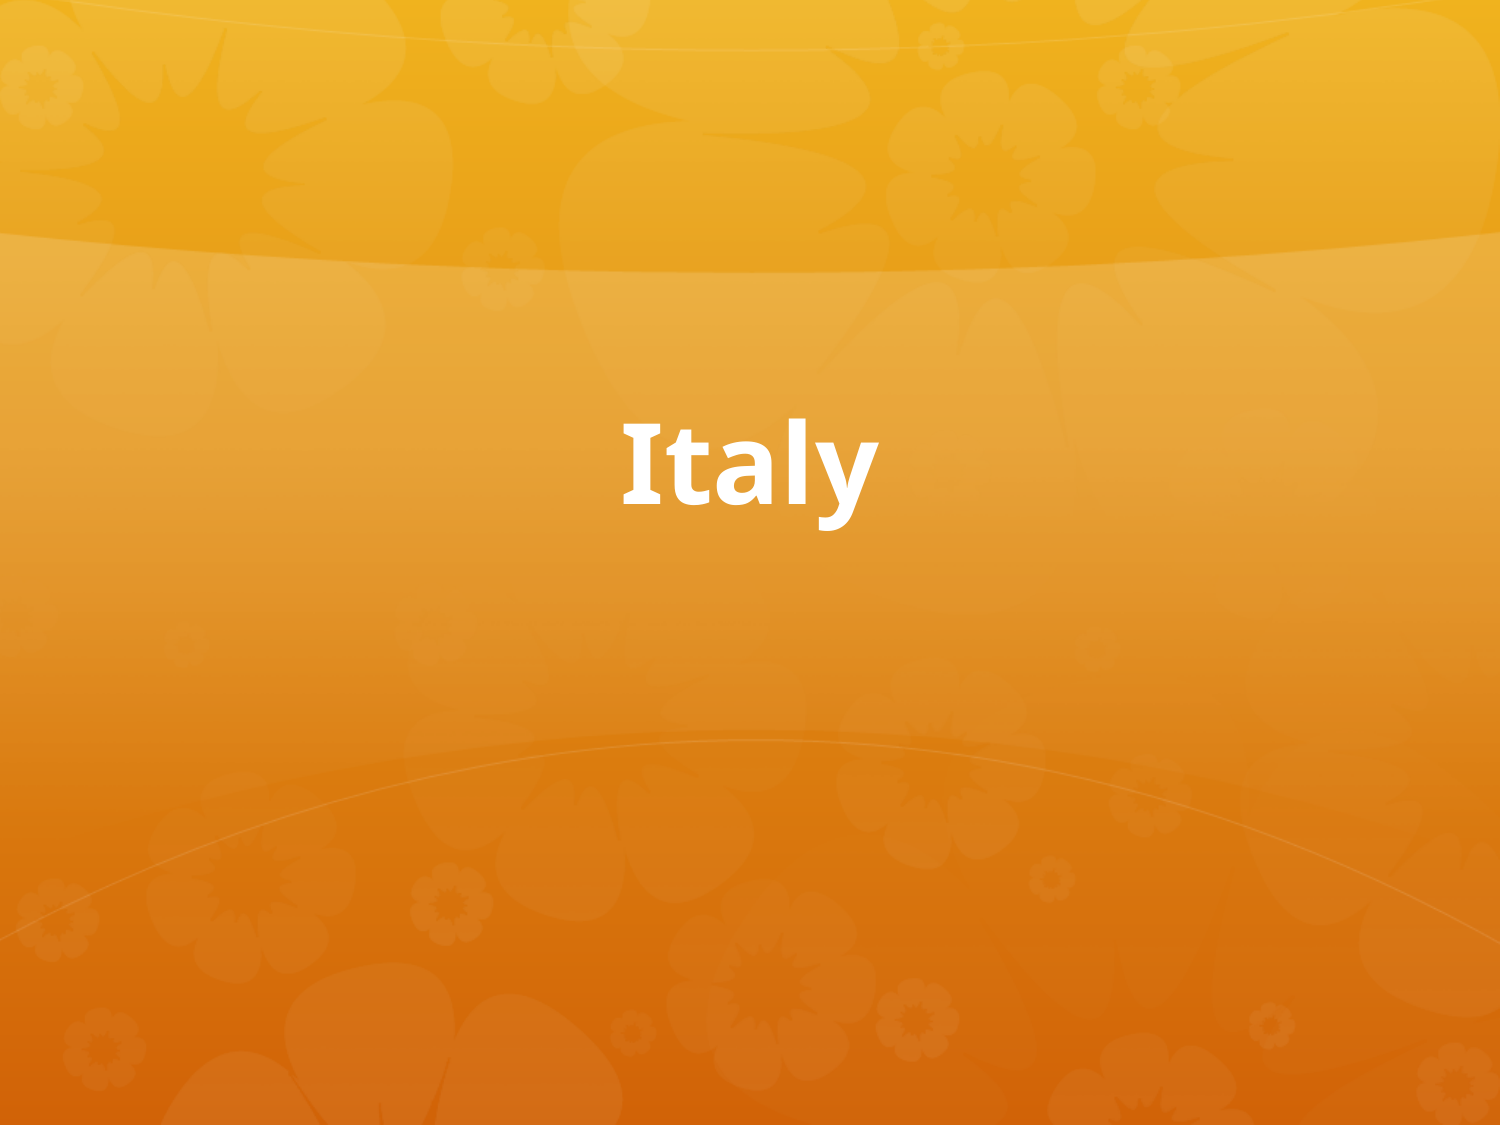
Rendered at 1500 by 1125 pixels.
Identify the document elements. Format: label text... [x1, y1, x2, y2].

title Italy [127, 261, 1372, 538]
picture [0, 0, 1500, 1125]
